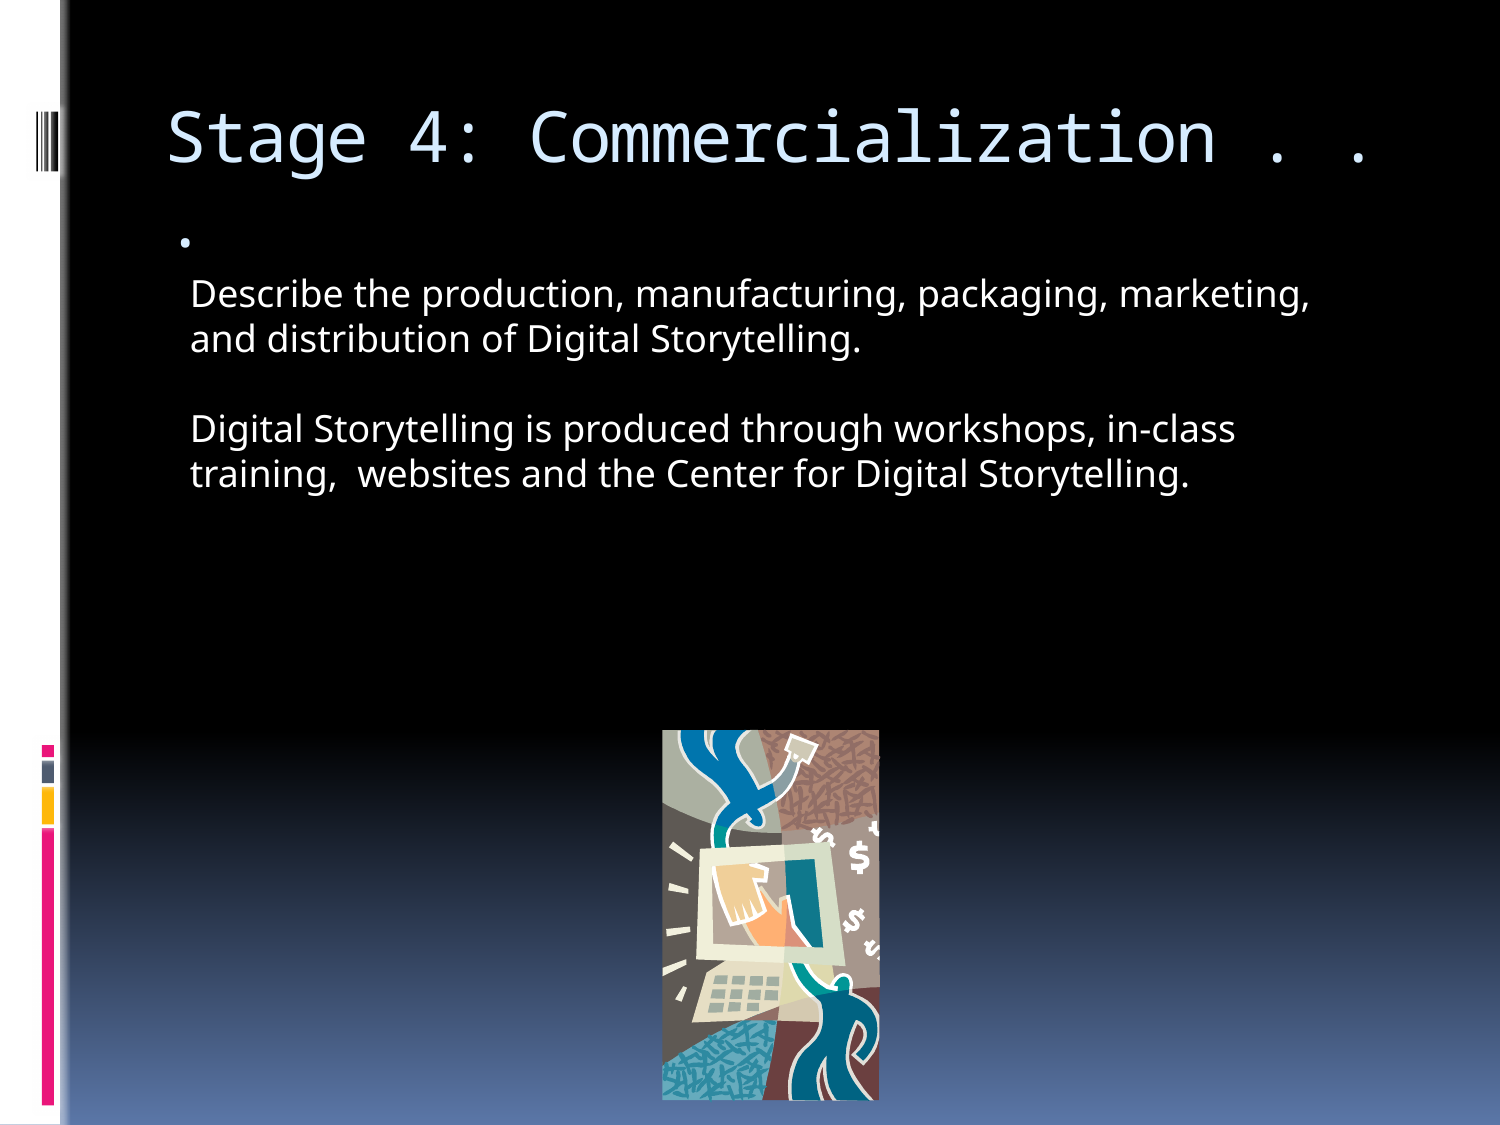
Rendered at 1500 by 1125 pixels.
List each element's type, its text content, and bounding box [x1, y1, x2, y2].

text_box Describe the production, manufacturing, packaging, marketing, and distribution of Digital Storytelling. Digital Storytelling is produced through workshops, in-class training, websites and the Center for Digital Storytelling. [174, 262, 1350, 503]
picture [661, 724, 886, 1108]
title Stage 4: Commercialization . . . [150, 83, 1425, 234]
